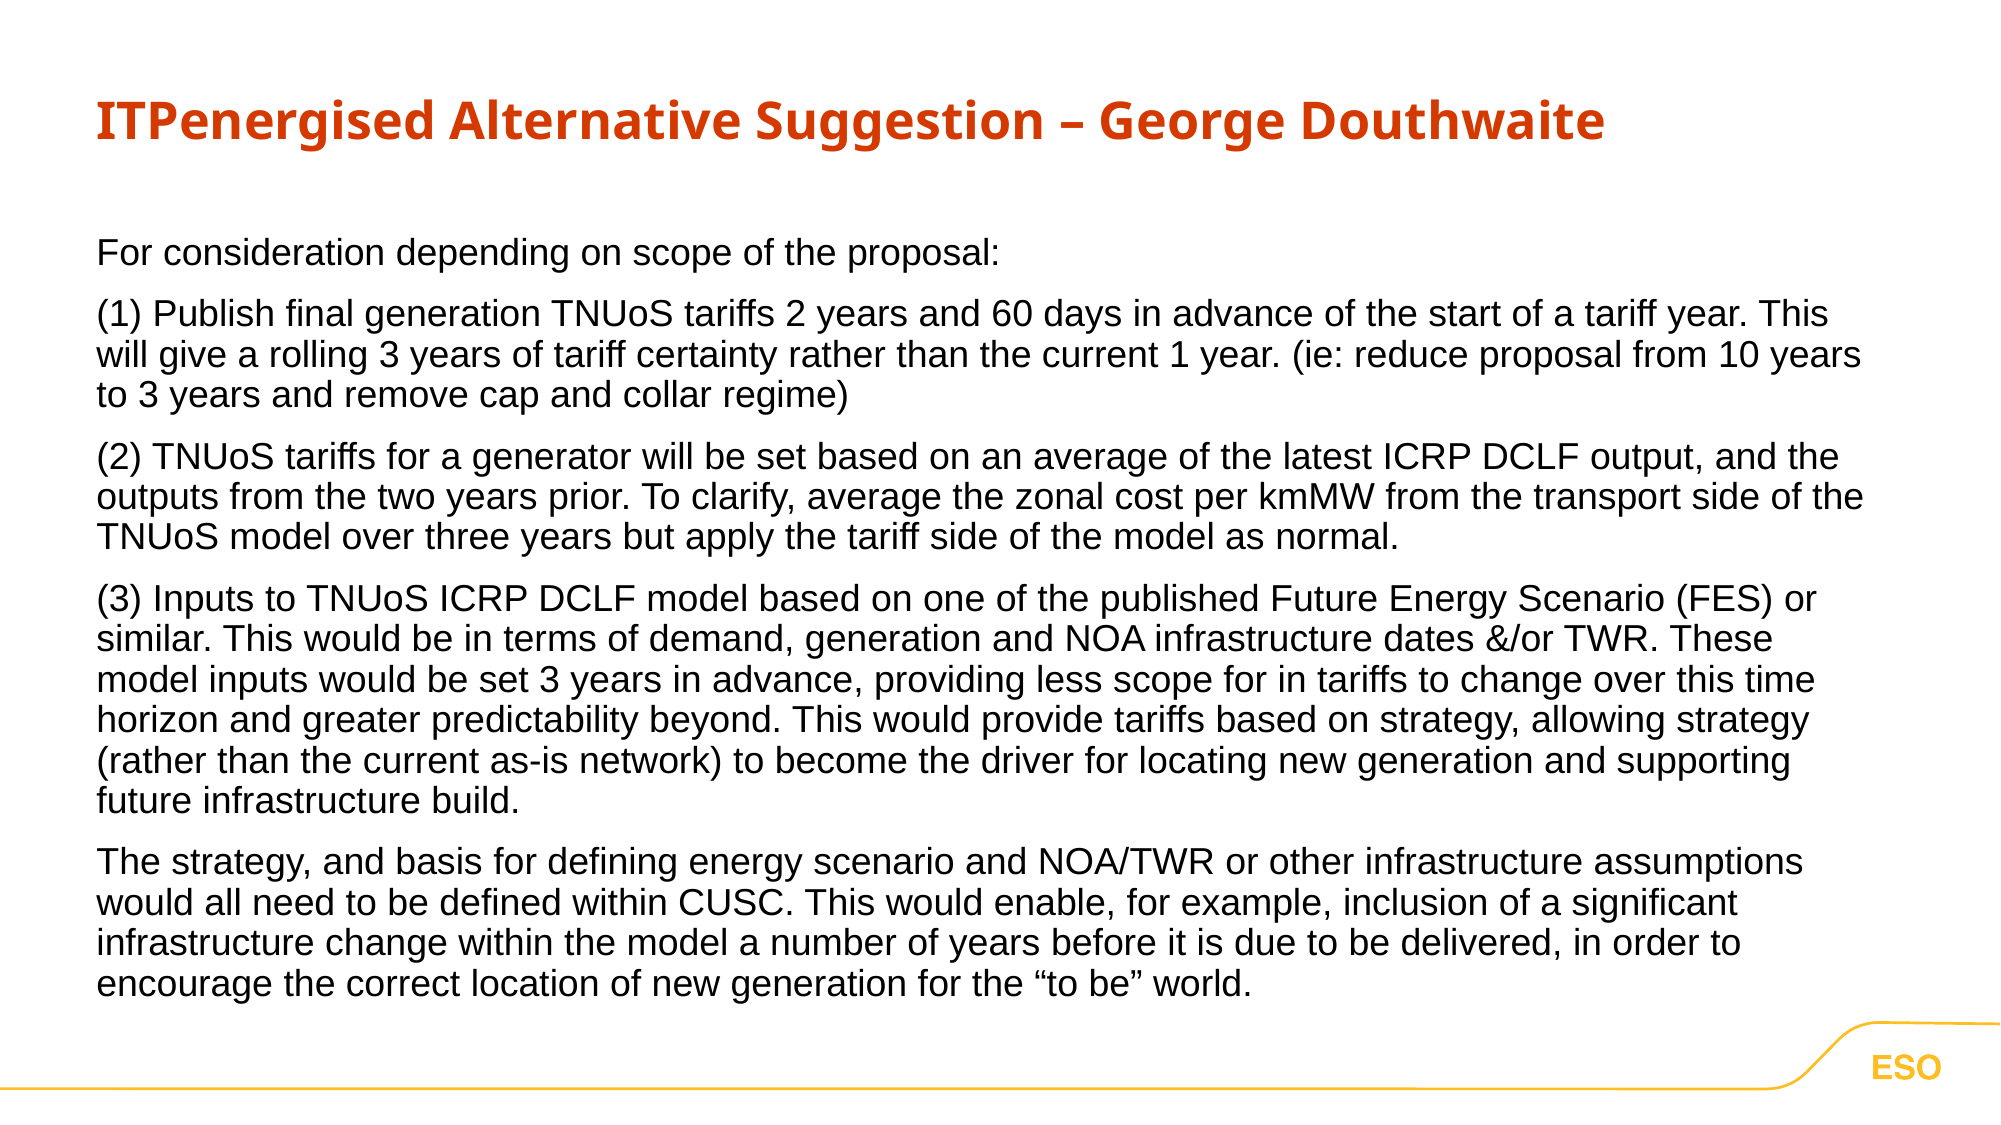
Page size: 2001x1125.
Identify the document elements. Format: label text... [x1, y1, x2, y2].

text_box ITPenergised Alternative Suggestion – George Douthwaite [81, 87, 1721, 159]
picture [1873, 1054, 1941, 1080]
list For consideration depending on scope of the proposal: (1) Publish final generation TNUoS tariffs 2 years and 60 days in advance of the start of a tariff year. This will give a rolling 3 years of tariff certainty rather than the current 1 year. (ie: reduce proposal from 10 years to 3 years and remove cap and collar regime) (2) TNUoS tariffs for a generator will be set based on an average of the latest ICRP DCLF output, and the outputs from the two years prior. To clarify, average the zonal cost per kmMW from the transport side of the TNUoS model over three years but apply the tariff side of the model as normal. (3) Inputs to TNUoS ICRP DCLF model based on one of the published Future Energy Scenario (FES) or similar. This would be in terms of demand, generation and NOA infrastructure dates &/or TWR. These model inputs would be set 3 years in advance, providing less scope for in tariffs to change over this time horizon and greater predictability beyond. This would provide tariffs based on strategy, allowing strategy (rather than the current as-is network) to become the driver for locating new generation and supporting future infrastructure build. The strategy, and basis for defining energy scenario and NOA/TWR or other infrastructure assumptions would all need to be defined within CUSC. This would enable, for example, inclusion of a significant infrastructure change within the model a number of years before it is due to be delivered, in order to encourage the correct location of new generation for the “to be” world. [81, 225, 1886, 966]
